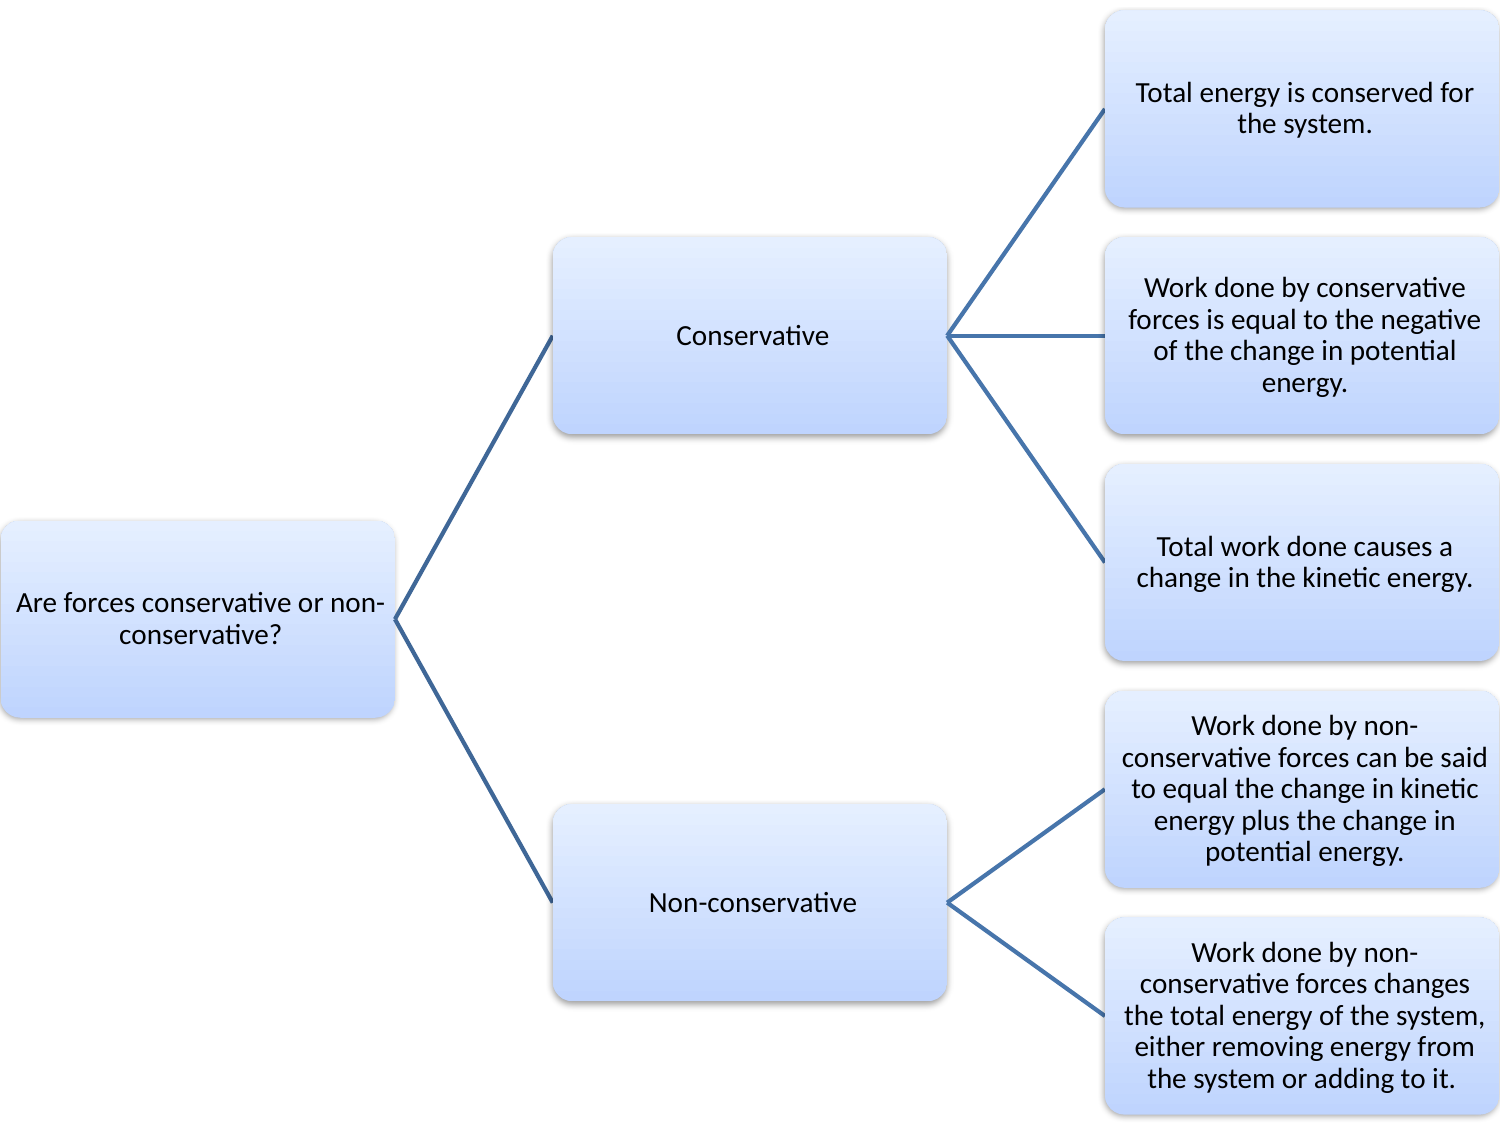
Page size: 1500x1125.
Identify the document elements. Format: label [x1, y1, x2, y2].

text_box [0, 0, 1500, 1125]
